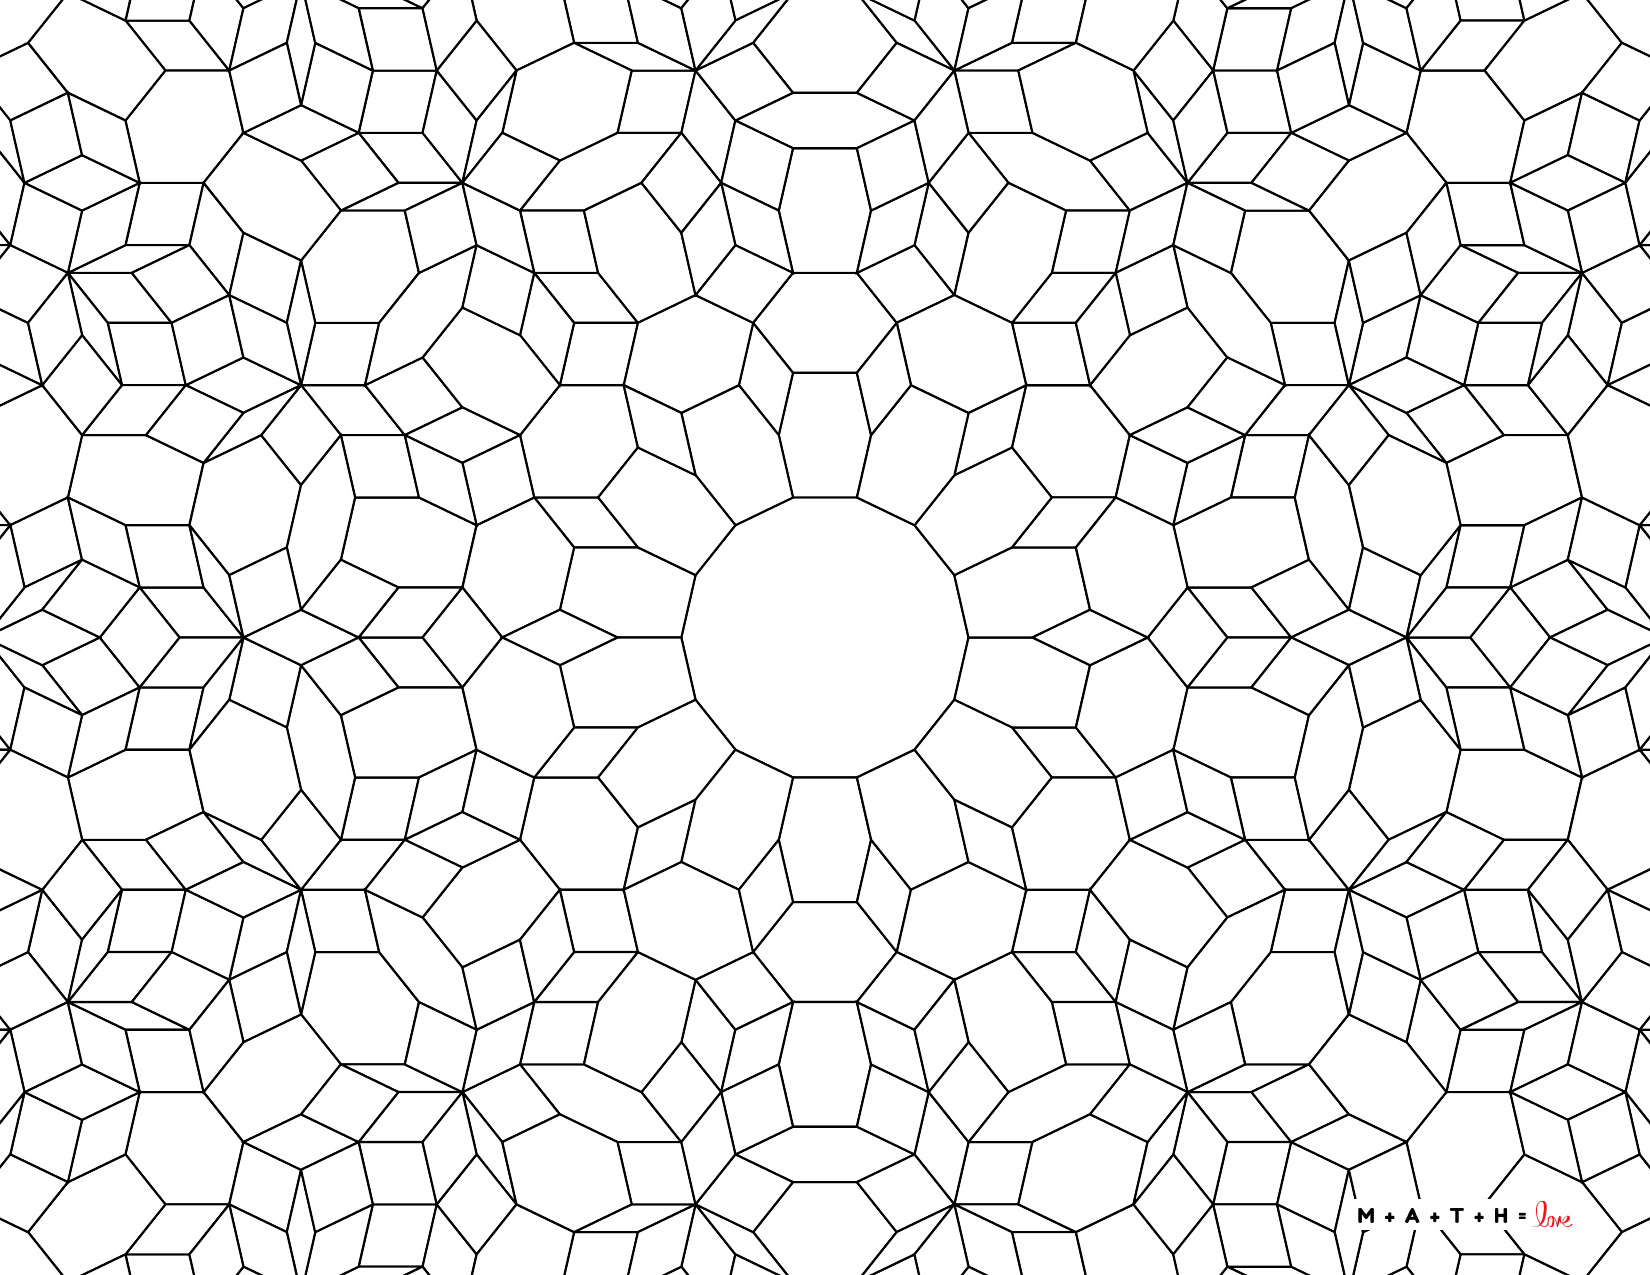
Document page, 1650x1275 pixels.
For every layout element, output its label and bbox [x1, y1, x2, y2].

picture [1349, 1199, 1579, 1231]
text_box [0, 0, 1650, 1275]
